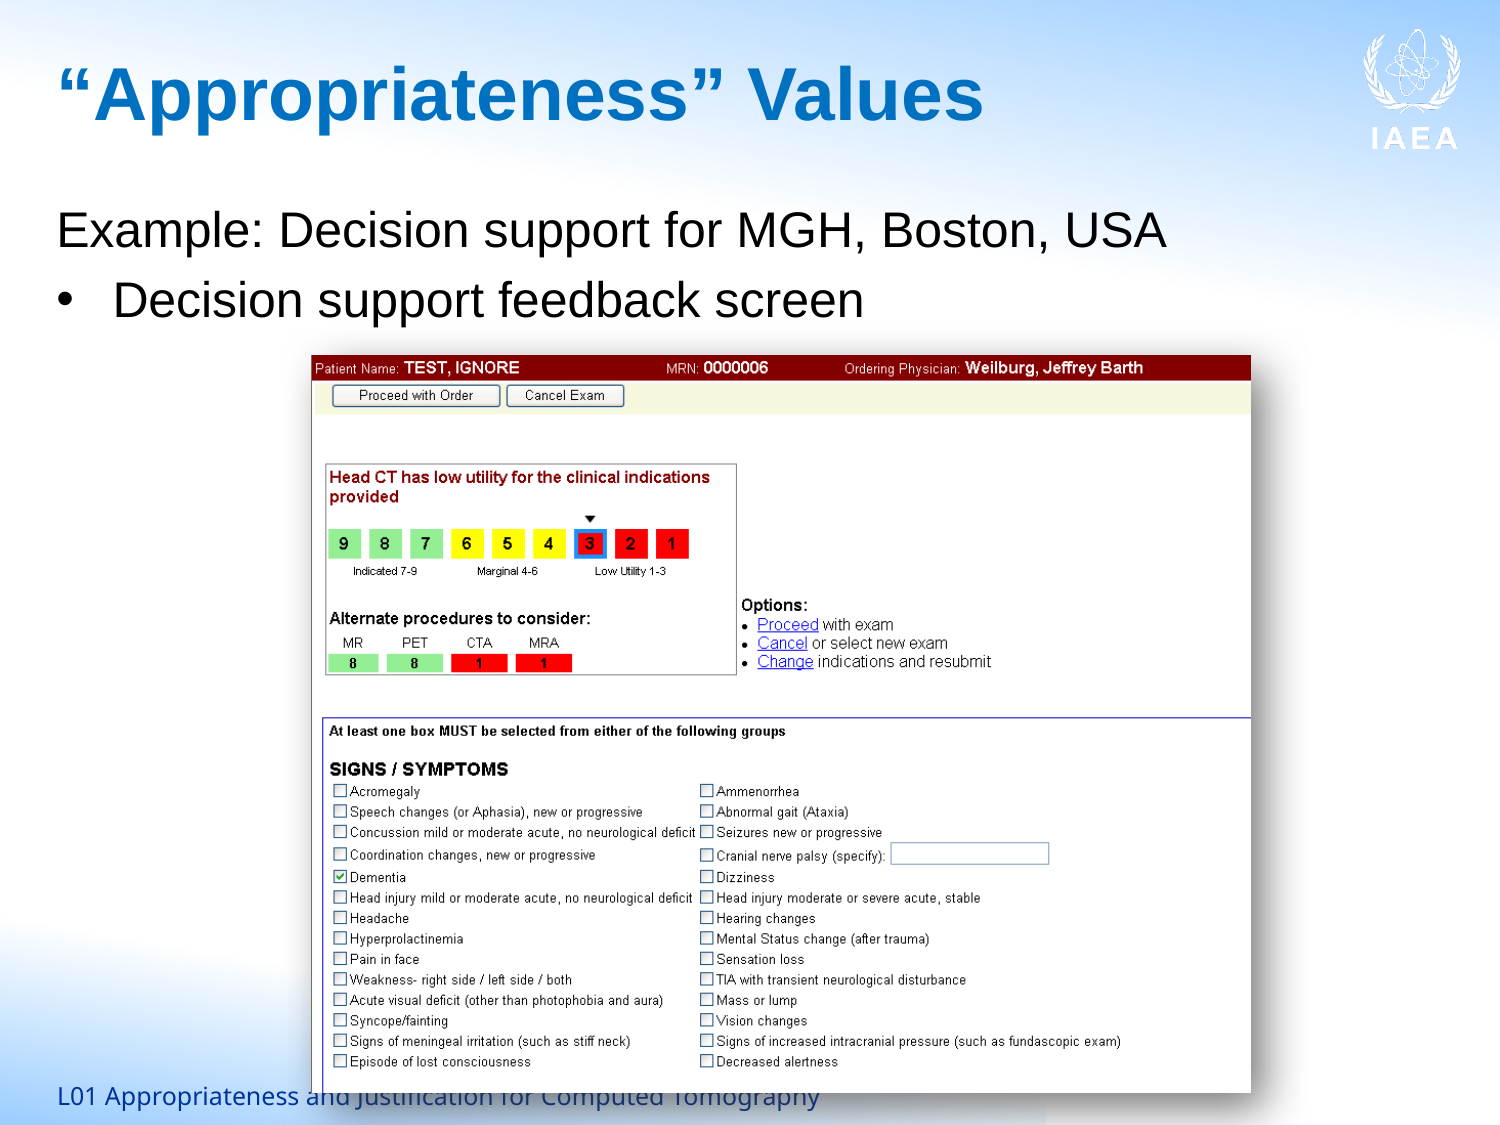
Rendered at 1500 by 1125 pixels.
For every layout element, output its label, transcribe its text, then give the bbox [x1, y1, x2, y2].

title “Appropriateness” Values [41, 19, 1364, 161]
picture [1364, 29, 1461, 149]
list Example: Decision support for MGH, Boston, USA Decision support feedback screen [41, 190, 1471, 1064]
picture [311, 355, 1252, 1094]
